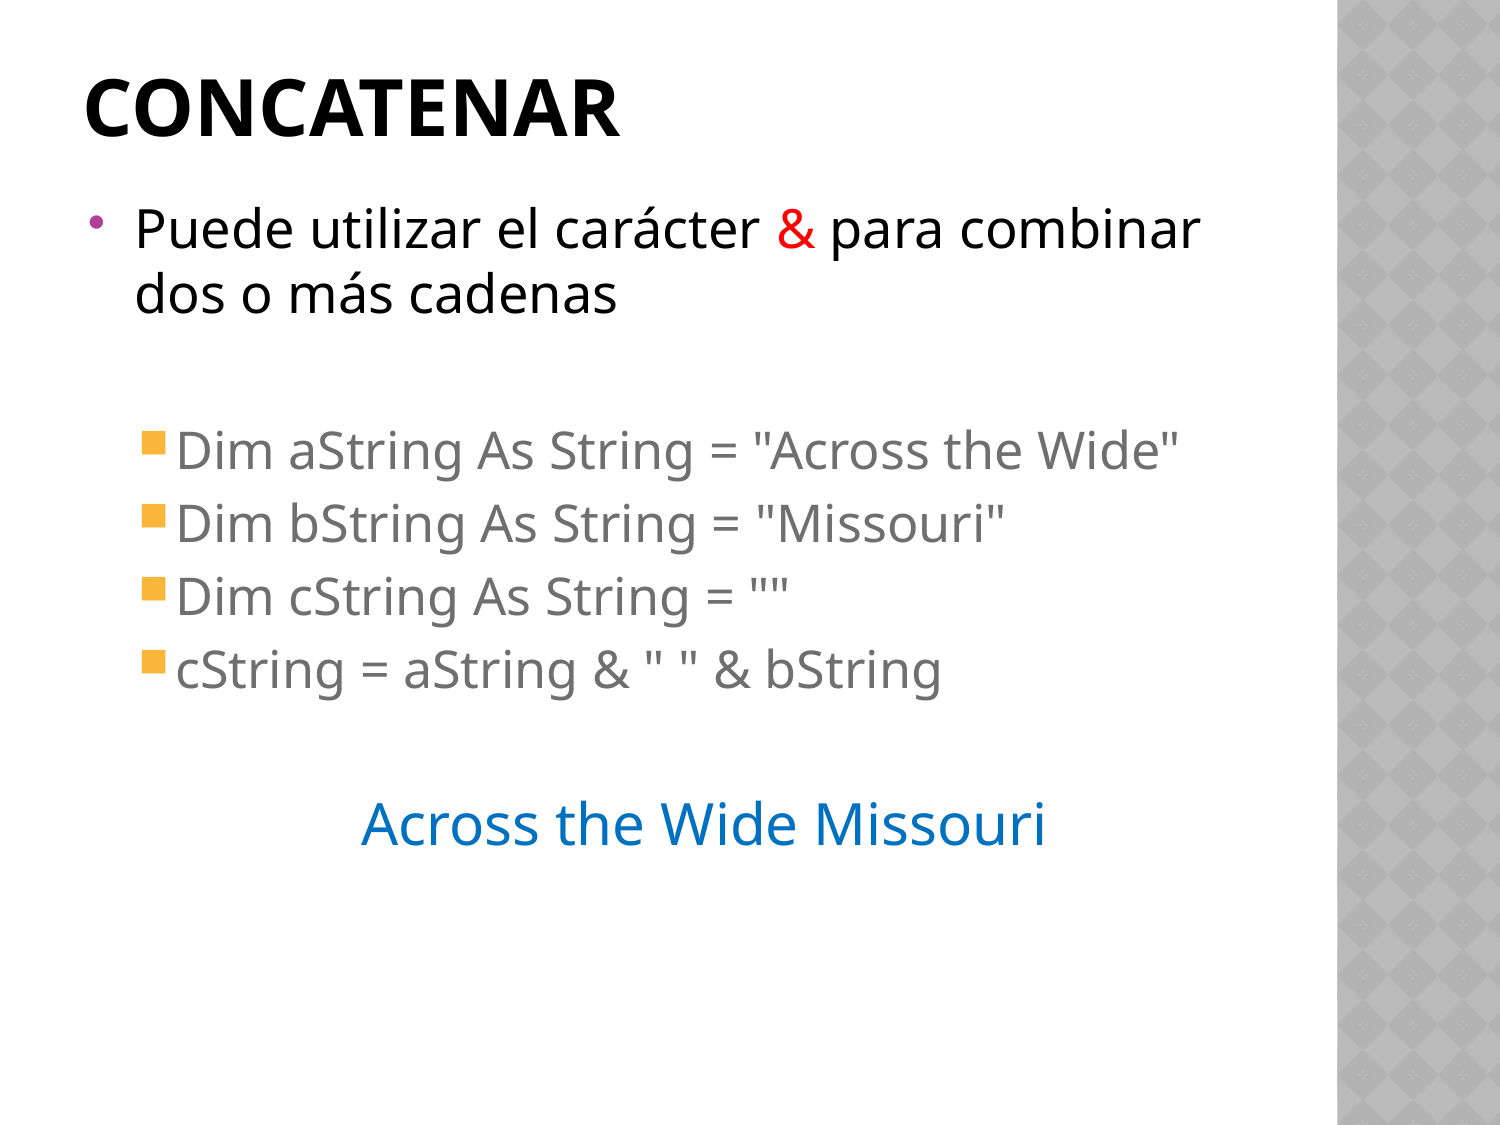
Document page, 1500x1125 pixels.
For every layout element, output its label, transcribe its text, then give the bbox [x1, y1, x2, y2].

title Concatenar [75, 52, 1263, 153]
list Puede utilizar el carácter & para combinar dos o más cadenas Dim aString As String = "Across the Wide" Dim bString As String = "Missouri" Dim cString As String = "" cString = aString & " " & bString Across the Wide Missouri [75, 187, 1263, 1059]
